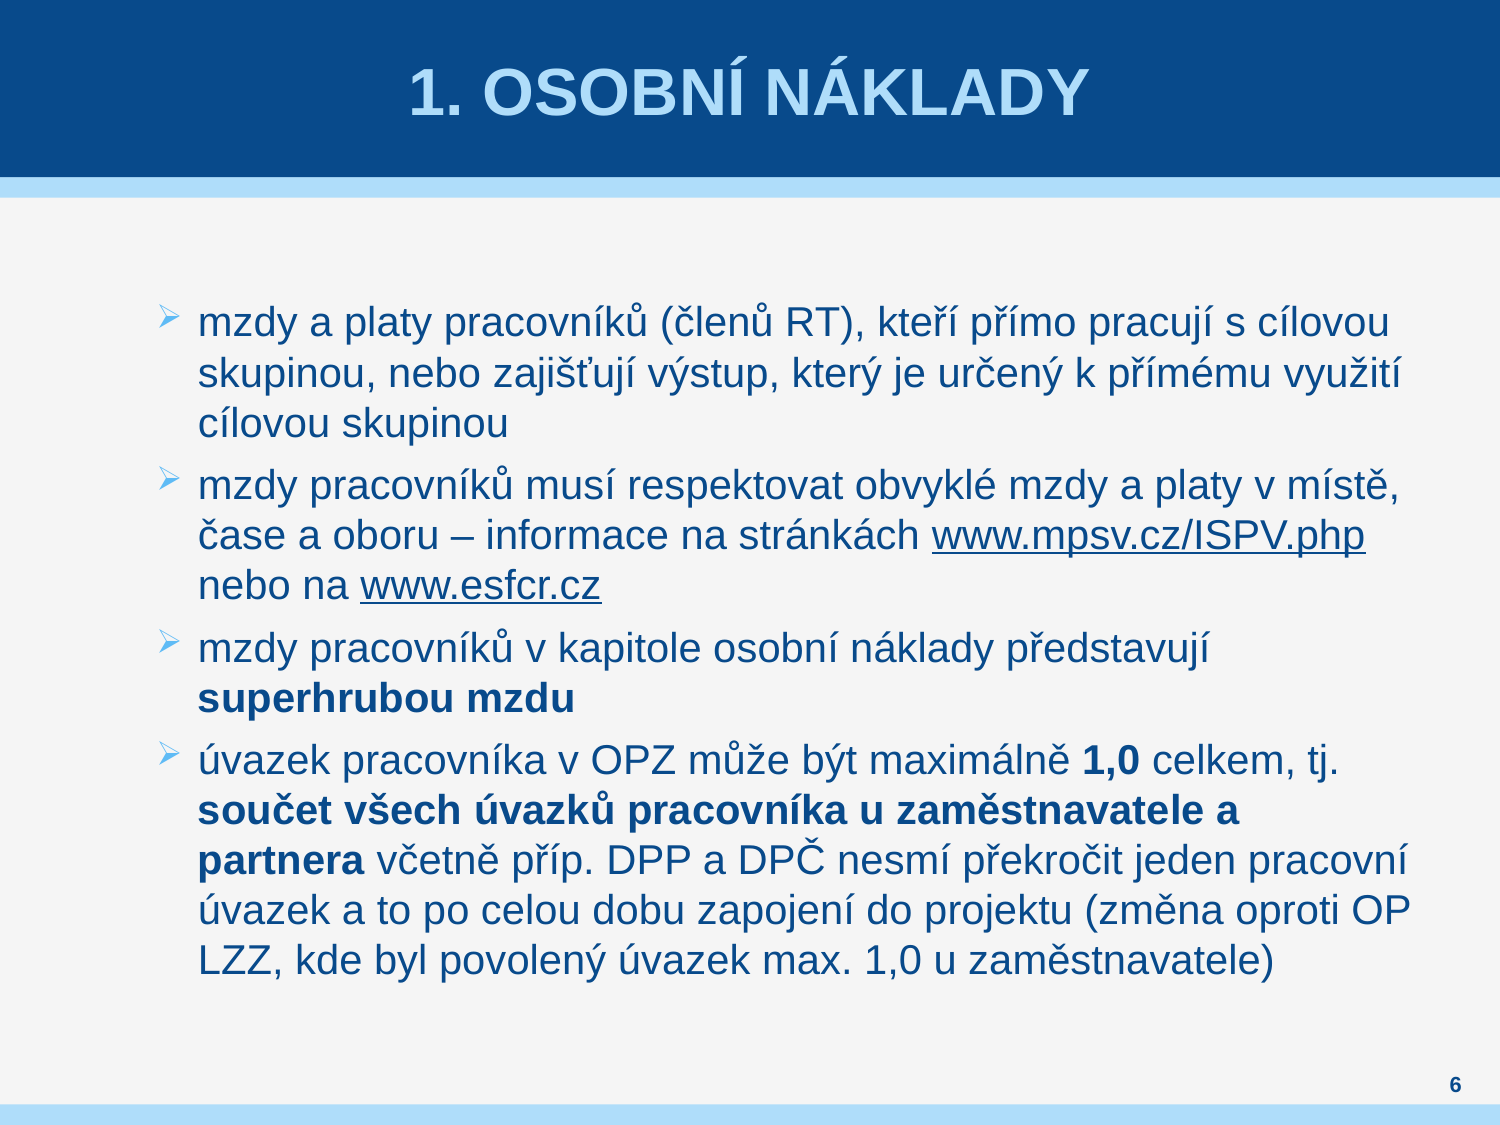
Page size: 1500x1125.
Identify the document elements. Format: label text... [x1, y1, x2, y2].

title 1. Osobní náklady [59, 0, 1441, 178]
slide_number 6 [1417, 1068, 1495, 1099]
list mzdy a platy pracovníků (členů RT), kteří přímo pracují s cílovou skupinou, nebo zajišťují výstup, který je určený k přímému využití cílovou skupinou mzdy pracovníků musí respektovat obvyklé mzdy a platy v místě, čase a oboru – informace na stránkách www.mpsv.cz/ISPV.php nebo na www.esfcr.cz mzdy pracovníků v kapitole osobní náklady představují superhrubou mzdu úvazek pracovníka v OPZ může být maximálně 1,0 celkem, tj. součet všech úvazků pracovníka u zaměstnavatele a partnera včetně příp. DPP a DPČ nesmí překročit jeden pracovní úvazek a to po celou dobu zapojení do projektu (změna oproti OP LZZ, kde byl povolený úvazek max. 1,0 u zaměstnavatele) [88, 295, 1412, 1004]
